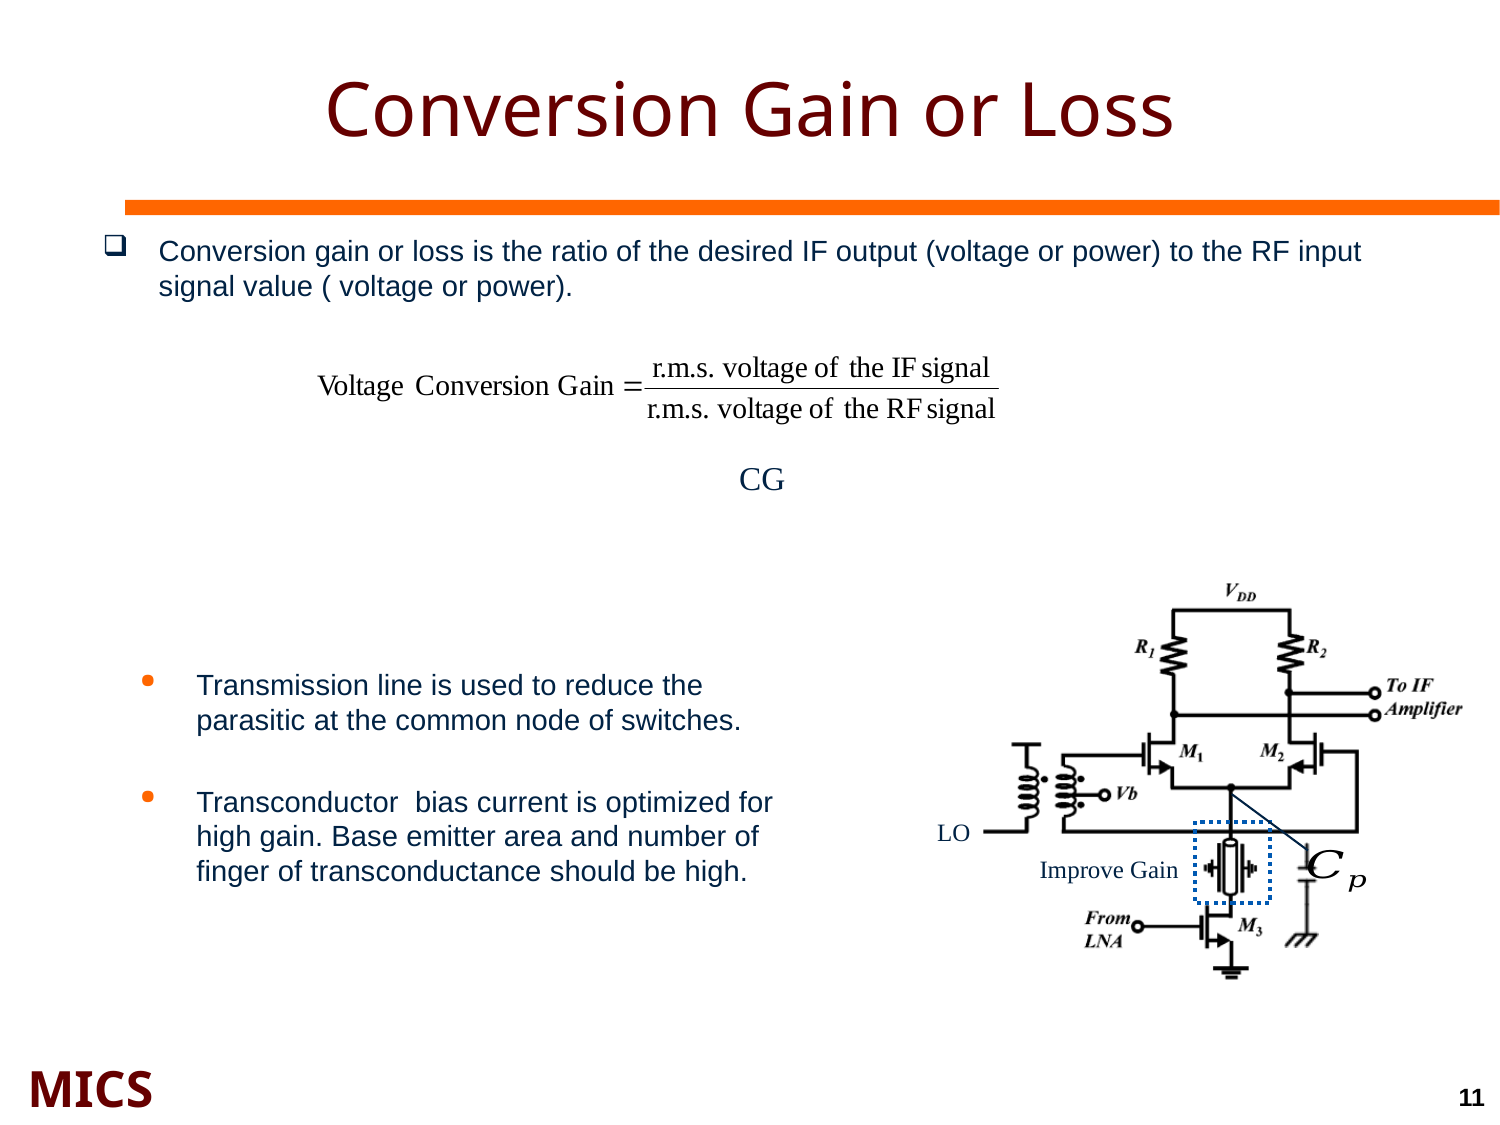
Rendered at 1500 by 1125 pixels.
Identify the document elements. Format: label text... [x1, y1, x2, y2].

slide_number 11 [1425, 1067, 1500, 1125]
list Transmission line is used to reduce the parasitic at the common node of switches. Transconductor bias current is optimized for high gain. Base emitter area and number of finger of transconductance should be high. [124, 658, 813, 906]
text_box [1232, 794, 1308, 851]
title Conversion Gain or Loss [112, 12, 1388, 201]
text_box Conversion gain or loss is the ratio of the desired IF output (voltage or power) to the RF input signal value ( voltage or power). [87, 224, 1438, 349]
picture [895, 574, 1467, 984]
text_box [312, 348, 1005, 431]
